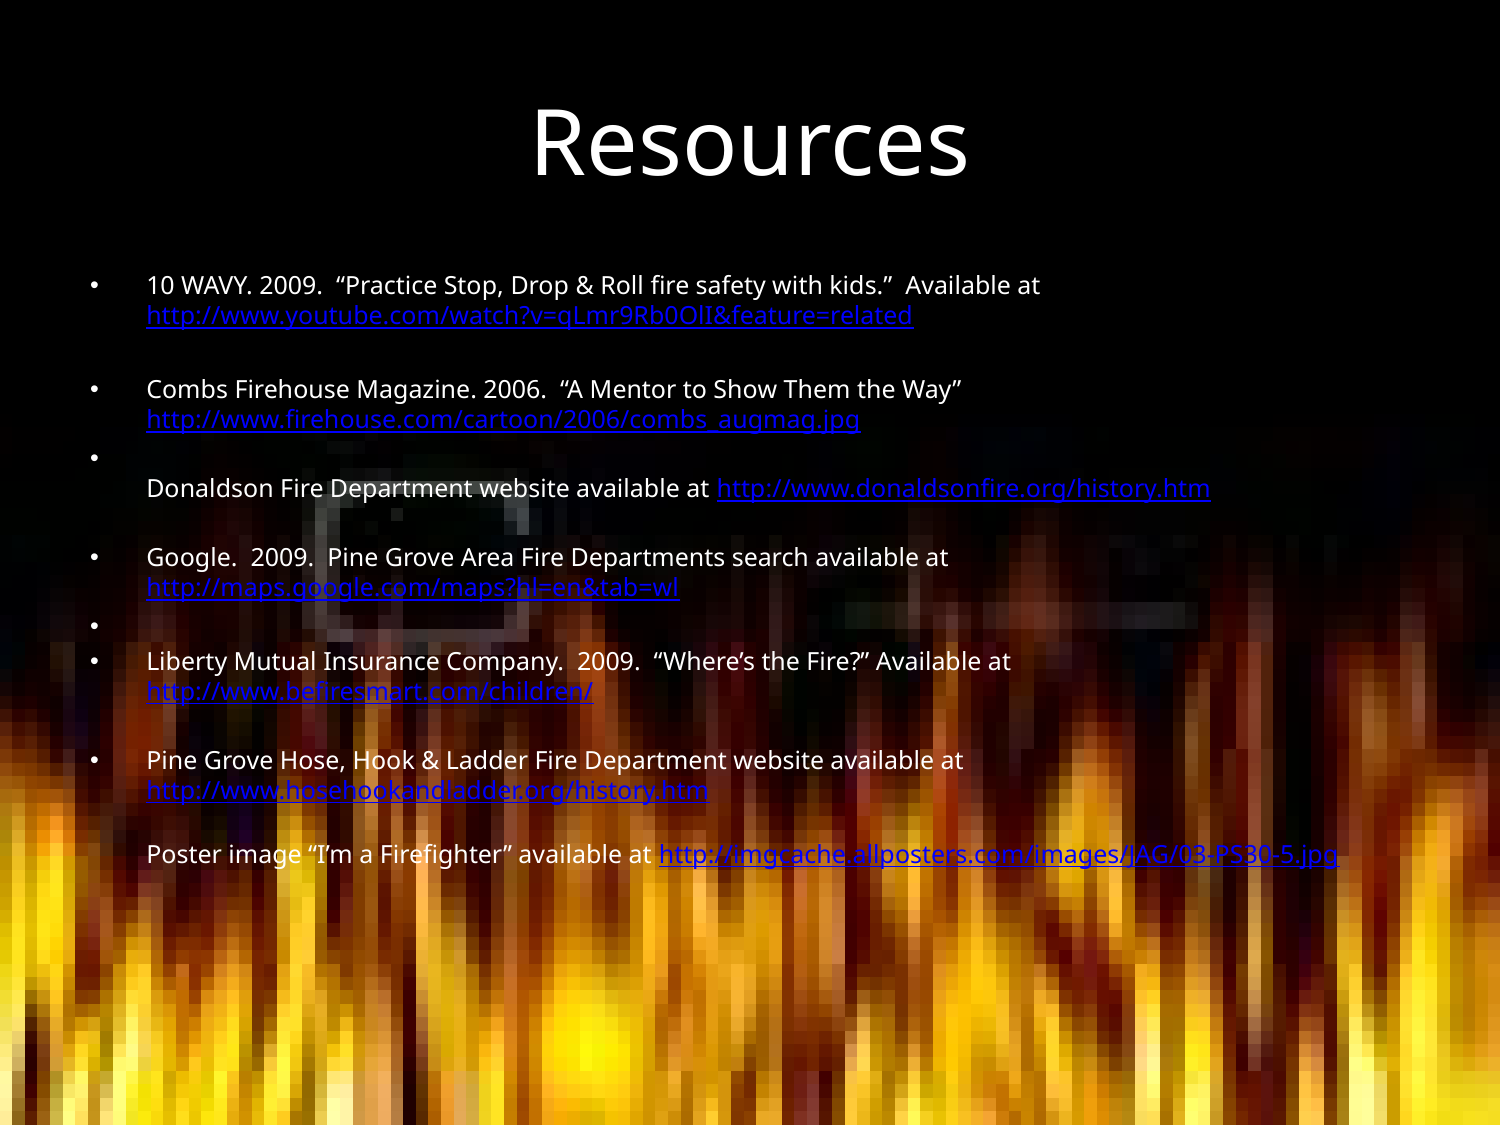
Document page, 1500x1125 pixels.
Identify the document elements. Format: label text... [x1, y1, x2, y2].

list 10 WAVY. 2009. “Practice Stop, Drop & Roll fire safety with kids.” Available at http://www.youtube.com/watch?v=qLmr9Rb0OlI&feature=related Combs Firehouse Magazine. 2006. “A Mentor to Show Them the Way” http://www.firehouse.com/cartoon/2006/combs_augmag.jpg Donaldson Fire Department website available at http://www.donaldsonfire.org/history.htm Google. 2009. Pine Grove Area Fire Departments search available at http://maps.google.com/maps?hl=en&tab=wl Liberty Mutual Insurance Company. 2009. “Where’s the Fire?” Available at http://www.befiresmart.com/children/ Pine Grove Hose, Hook & Ladder Fire Department website available at http://www.hosehookandladder.org/history.htm Poster image “I’m a Firefighter” available at http://imgcache.allposters.com/images/JAG/03-PS30-5.jpg [75, 262, 1425, 1005]
title Resources [75, 45, 1425, 233]
picture [0, 0, 1500, 1125]
